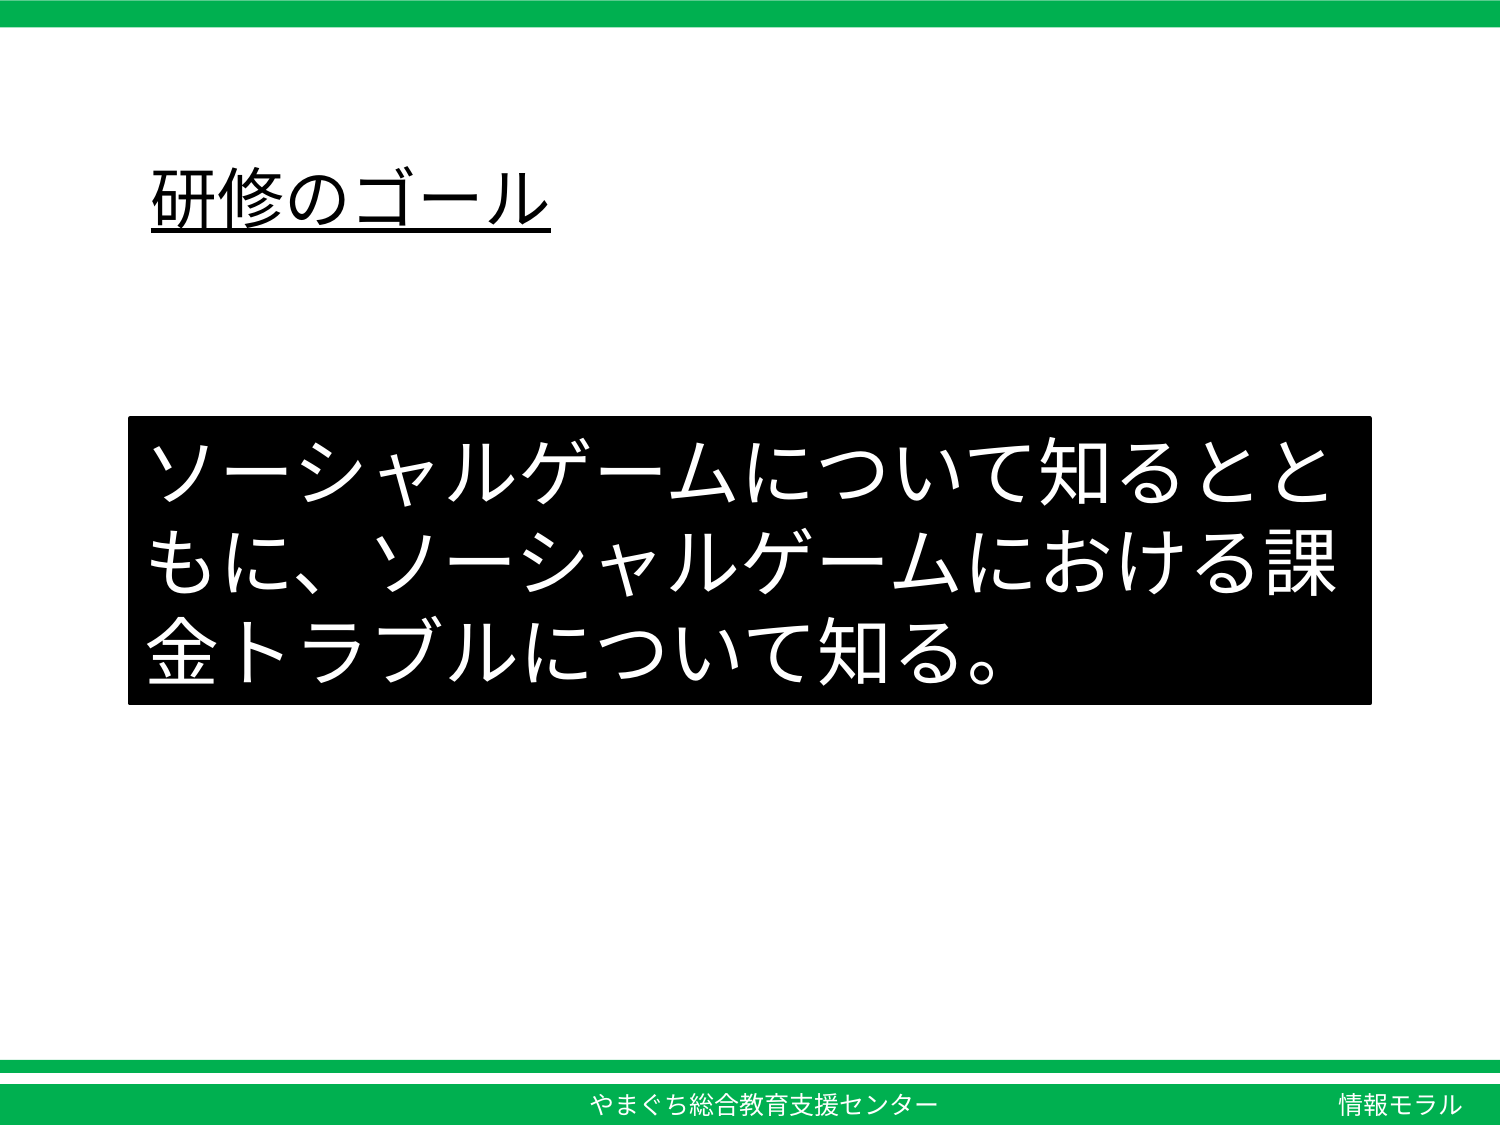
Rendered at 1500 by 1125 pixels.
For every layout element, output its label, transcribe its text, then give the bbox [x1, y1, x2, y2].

text_box ソーシャルゲームについて知るとともに、ソーシャルゲームにおける課金トラブルについて知る。 [128, 416, 1372, 705]
text_box 研修のゴール [135, 148, 621, 244]
